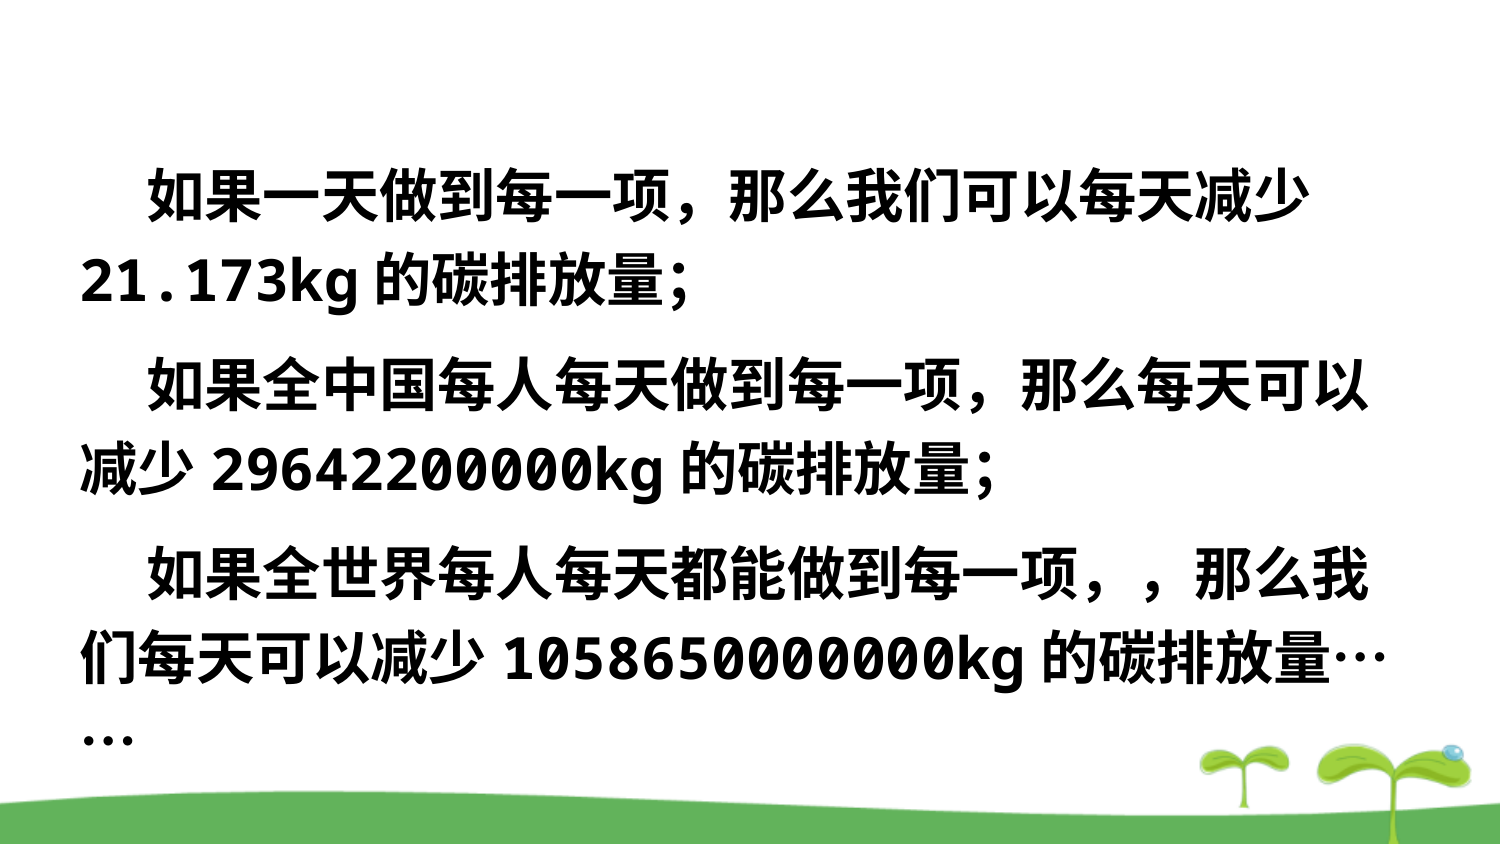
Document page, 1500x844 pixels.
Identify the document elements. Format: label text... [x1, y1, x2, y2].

picture [0, 0, 1500, 844]
text_box 如果一天做到每一项，那么我们可以每天减少21.173kg的碳排放量； 如果全中国每人每天做到每一项，那么每天可以减少29642200000kg的碳排放量； 如果全世界每人每天都能做到每一项，，那么我们每天可以减少1058650000000kg的碳排放量…… [64, 138, 1436, 783]
